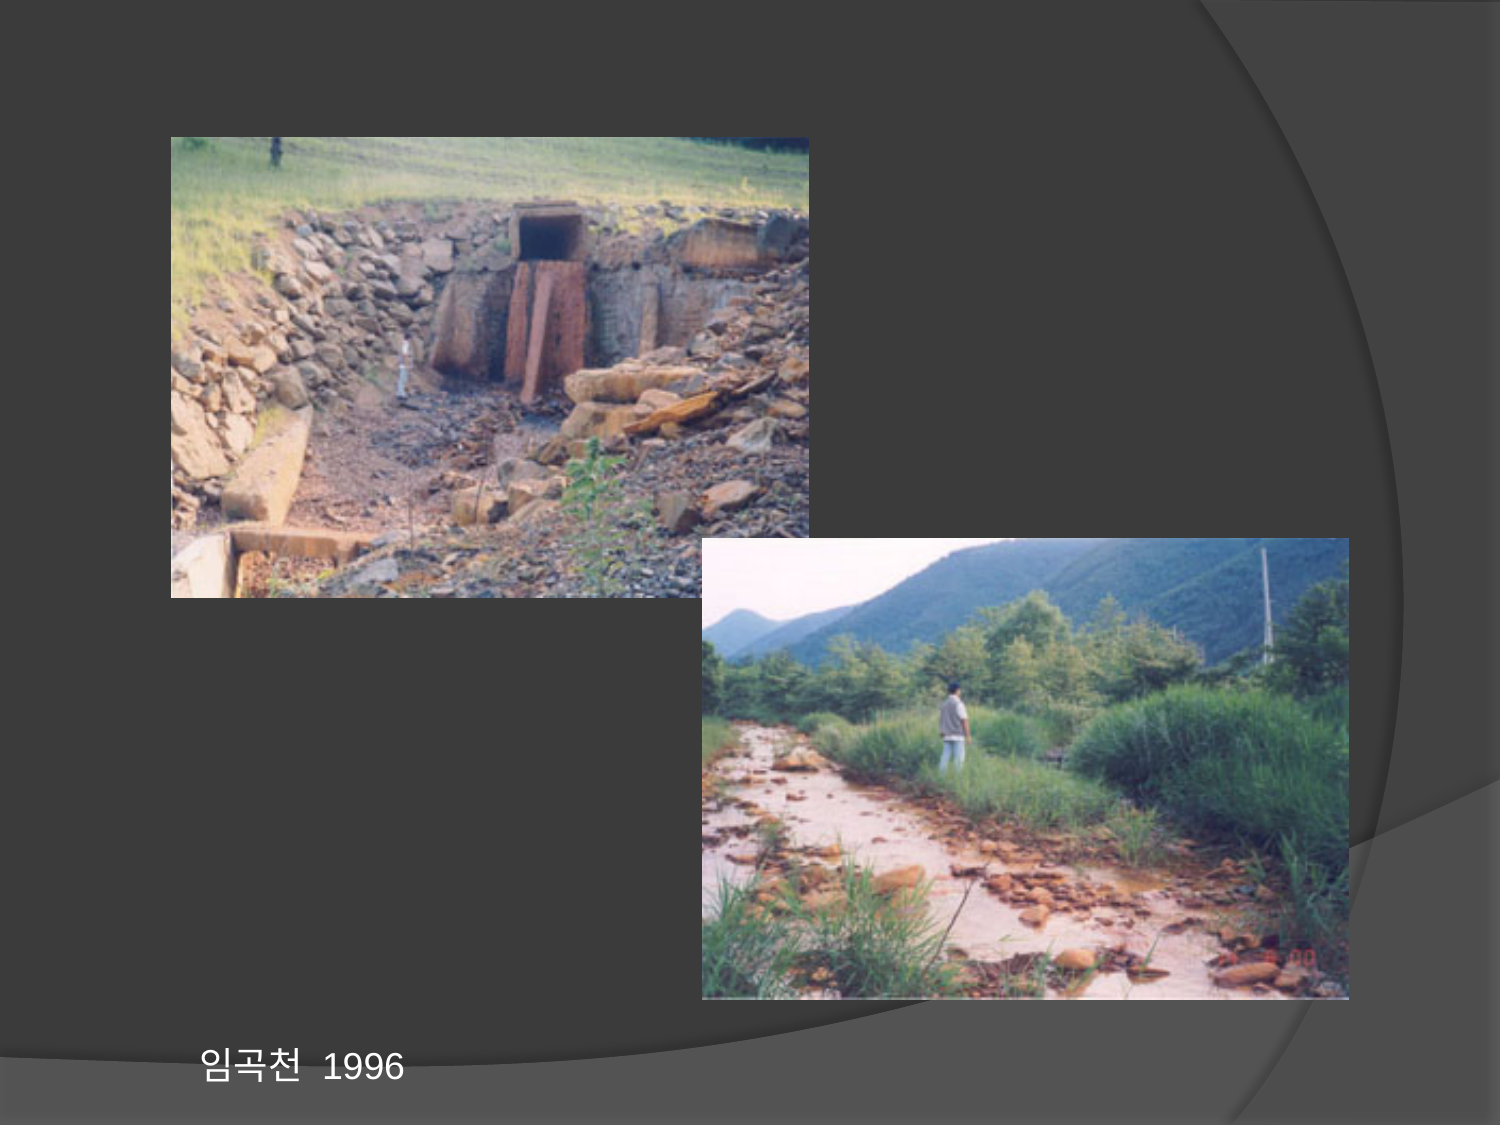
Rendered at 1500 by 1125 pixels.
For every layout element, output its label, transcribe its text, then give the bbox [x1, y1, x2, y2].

text_box 임곡천 1996 [184, 1034, 421, 1095]
picture [702, 538, 1349, 1000]
picture [170, 136, 809, 599]
